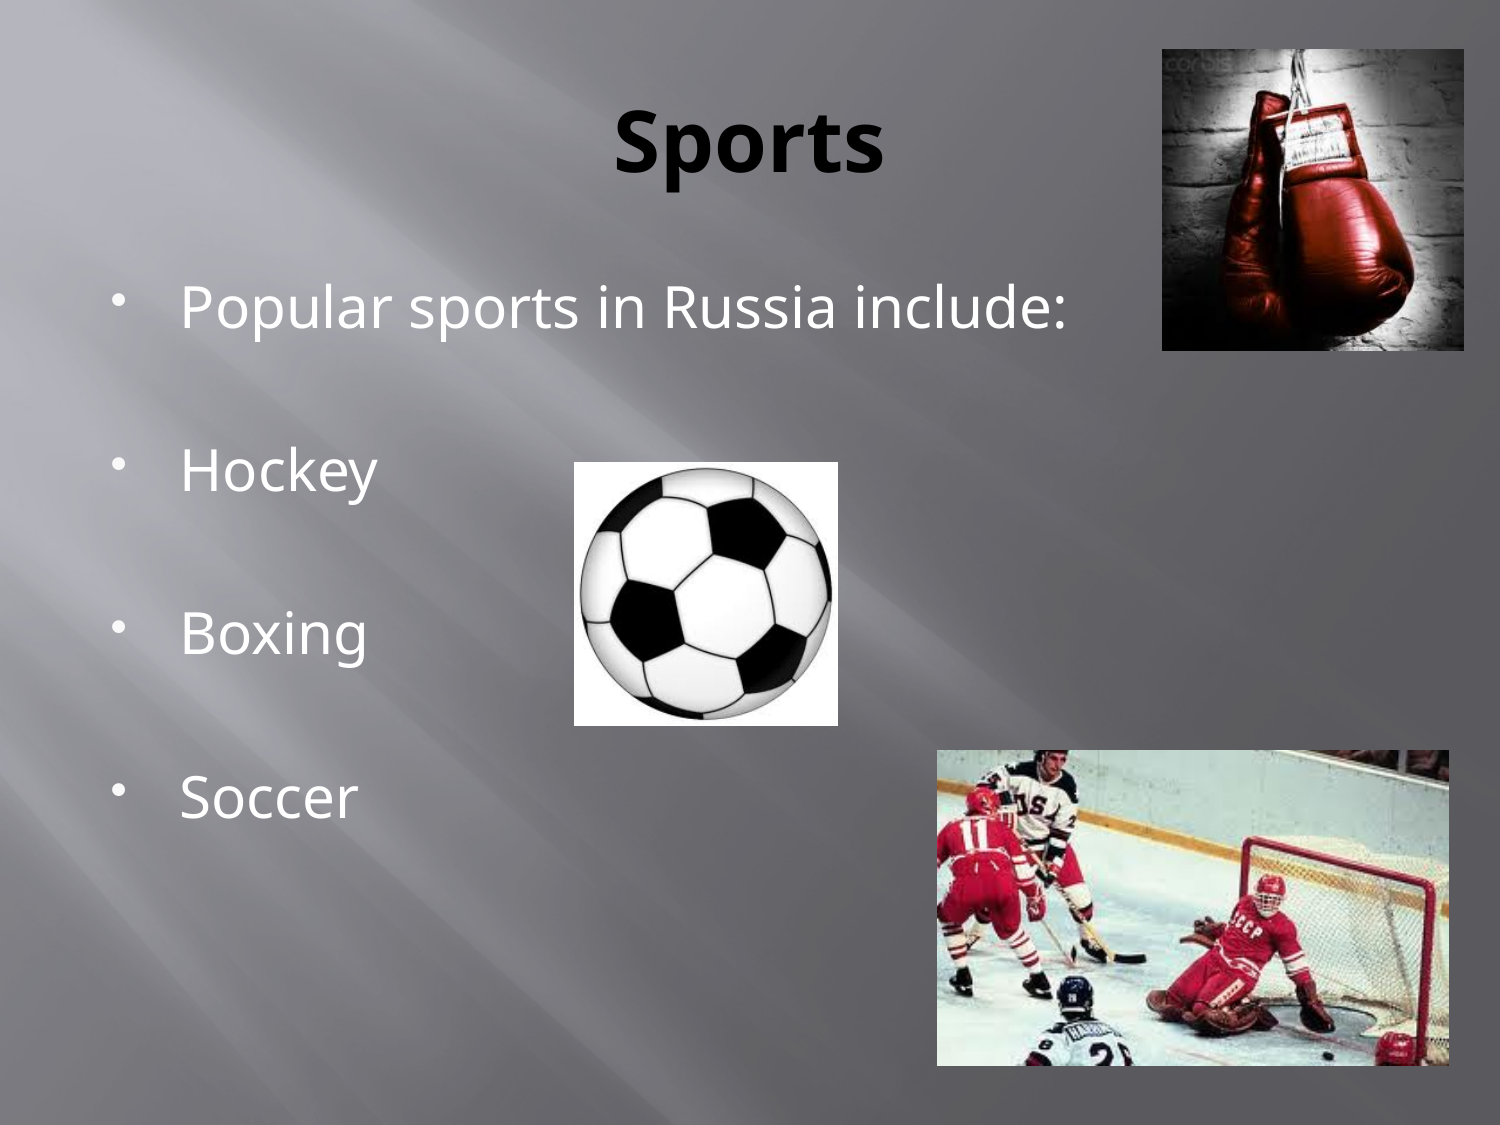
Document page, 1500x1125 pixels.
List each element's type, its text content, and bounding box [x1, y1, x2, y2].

title Sports [75, 45, 1425, 233]
picture [1162, 49, 1464, 351]
list Popular sports in Russia include: Hockey Boxing Soccer [75, 262, 1425, 1035]
picture [937, 750, 1449, 1066]
picture [573, 462, 838, 726]
